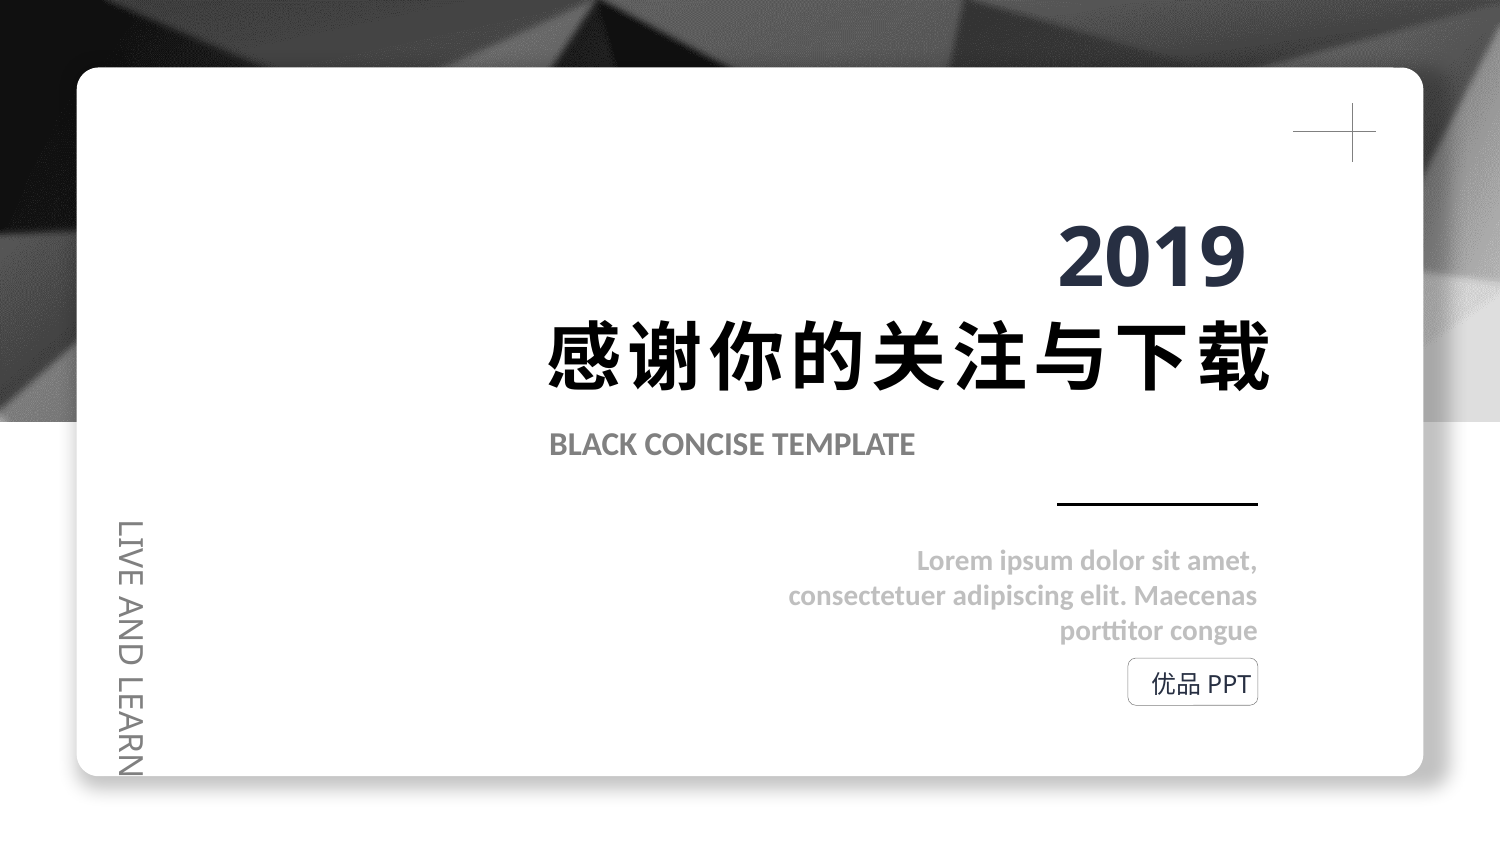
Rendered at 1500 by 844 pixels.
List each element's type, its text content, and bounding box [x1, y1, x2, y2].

text_box BLACK CONCISE TEMPLATE [549, 431, 1258, 462]
text_box [74, 431, 1426, 779]
text_box Lorem ipsum dolor sit amet, consectetuer adipiscing elit. Maecenas porttitor congue [785, 541, 1258, 647]
text_box 优品PPT [1127, 668, 1258, 699]
text_box LIVE AND LEARN [112, 520, 153, 814]
picture [0, 0, 1500, 423]
text_box [1125, 655, 1260, 708]
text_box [1293, 102, 1377, 163]
